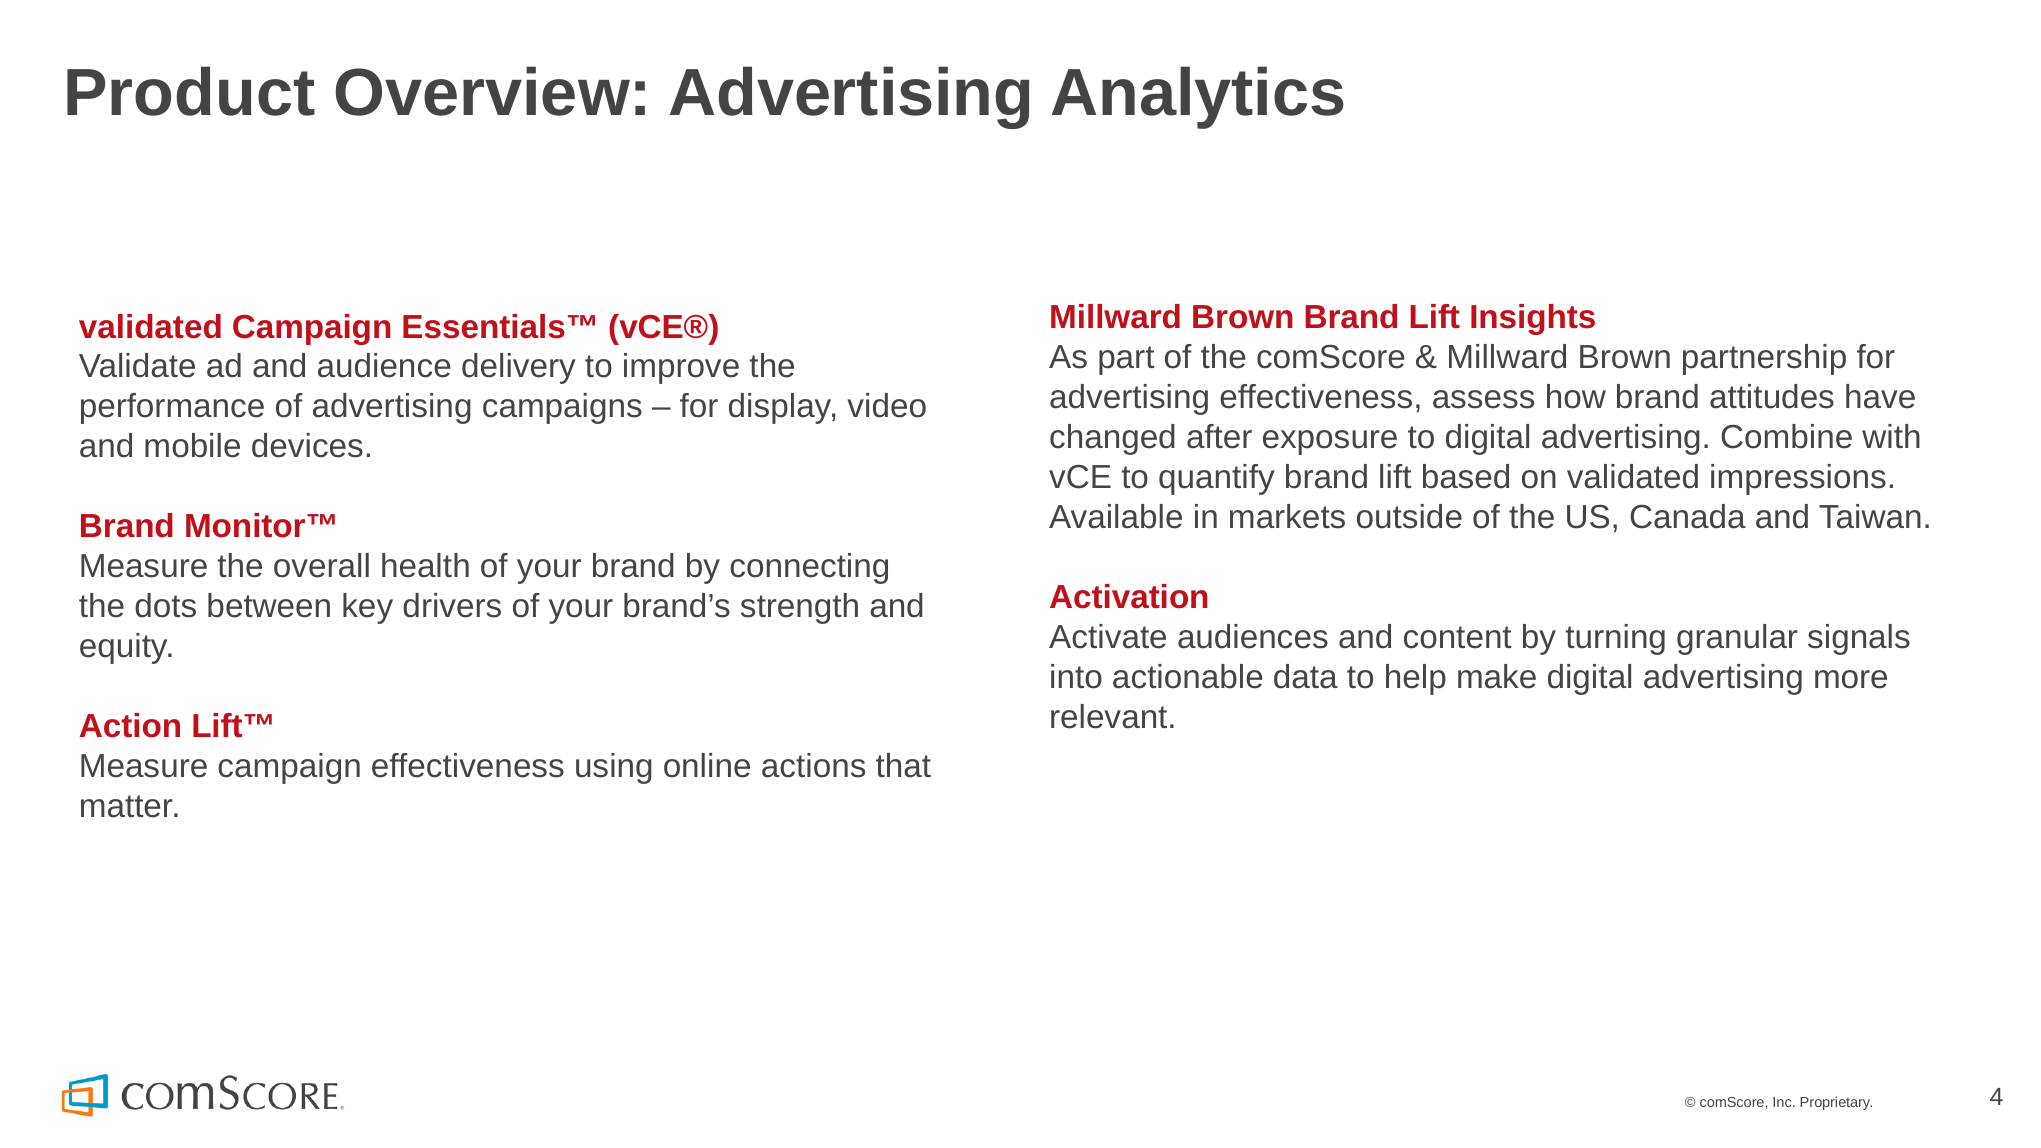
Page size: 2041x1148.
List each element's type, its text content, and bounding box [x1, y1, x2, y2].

title Product Overview: Advertising Analytics [45, 0, 1995, 188]
list [45, 206, 997, 1032]
picture [54, 1066, 351, 1124]
text_box validated Campaign Essentials™ (vCE®) Validate ad and audience delivery to improve the performance of advertising campaigns – for display, video and mobile devices. Brand Monitor™ Measure the overall health of your brand by connecting the dots between key drivers of your brand’s strength and equity. Action Lift™ Measure campaign effectiveness using online actions that matter. [64, 187, 954, 911]
text_box Millward Brown Brand Lift Insights As part of the comScore & Millward Brown partnership for advertising effectiveness, assess how brand attitudes have changed after exposure to digital advertising. Combine with vCE to quantify brand lift based on validated impressions. Available in markets outside of the US, Canada and Taiwan. Activation Activate audiences and content by turning granular signals into actionable data to help make digital advertising more relevant. [1034, 208, 1960, 743]
